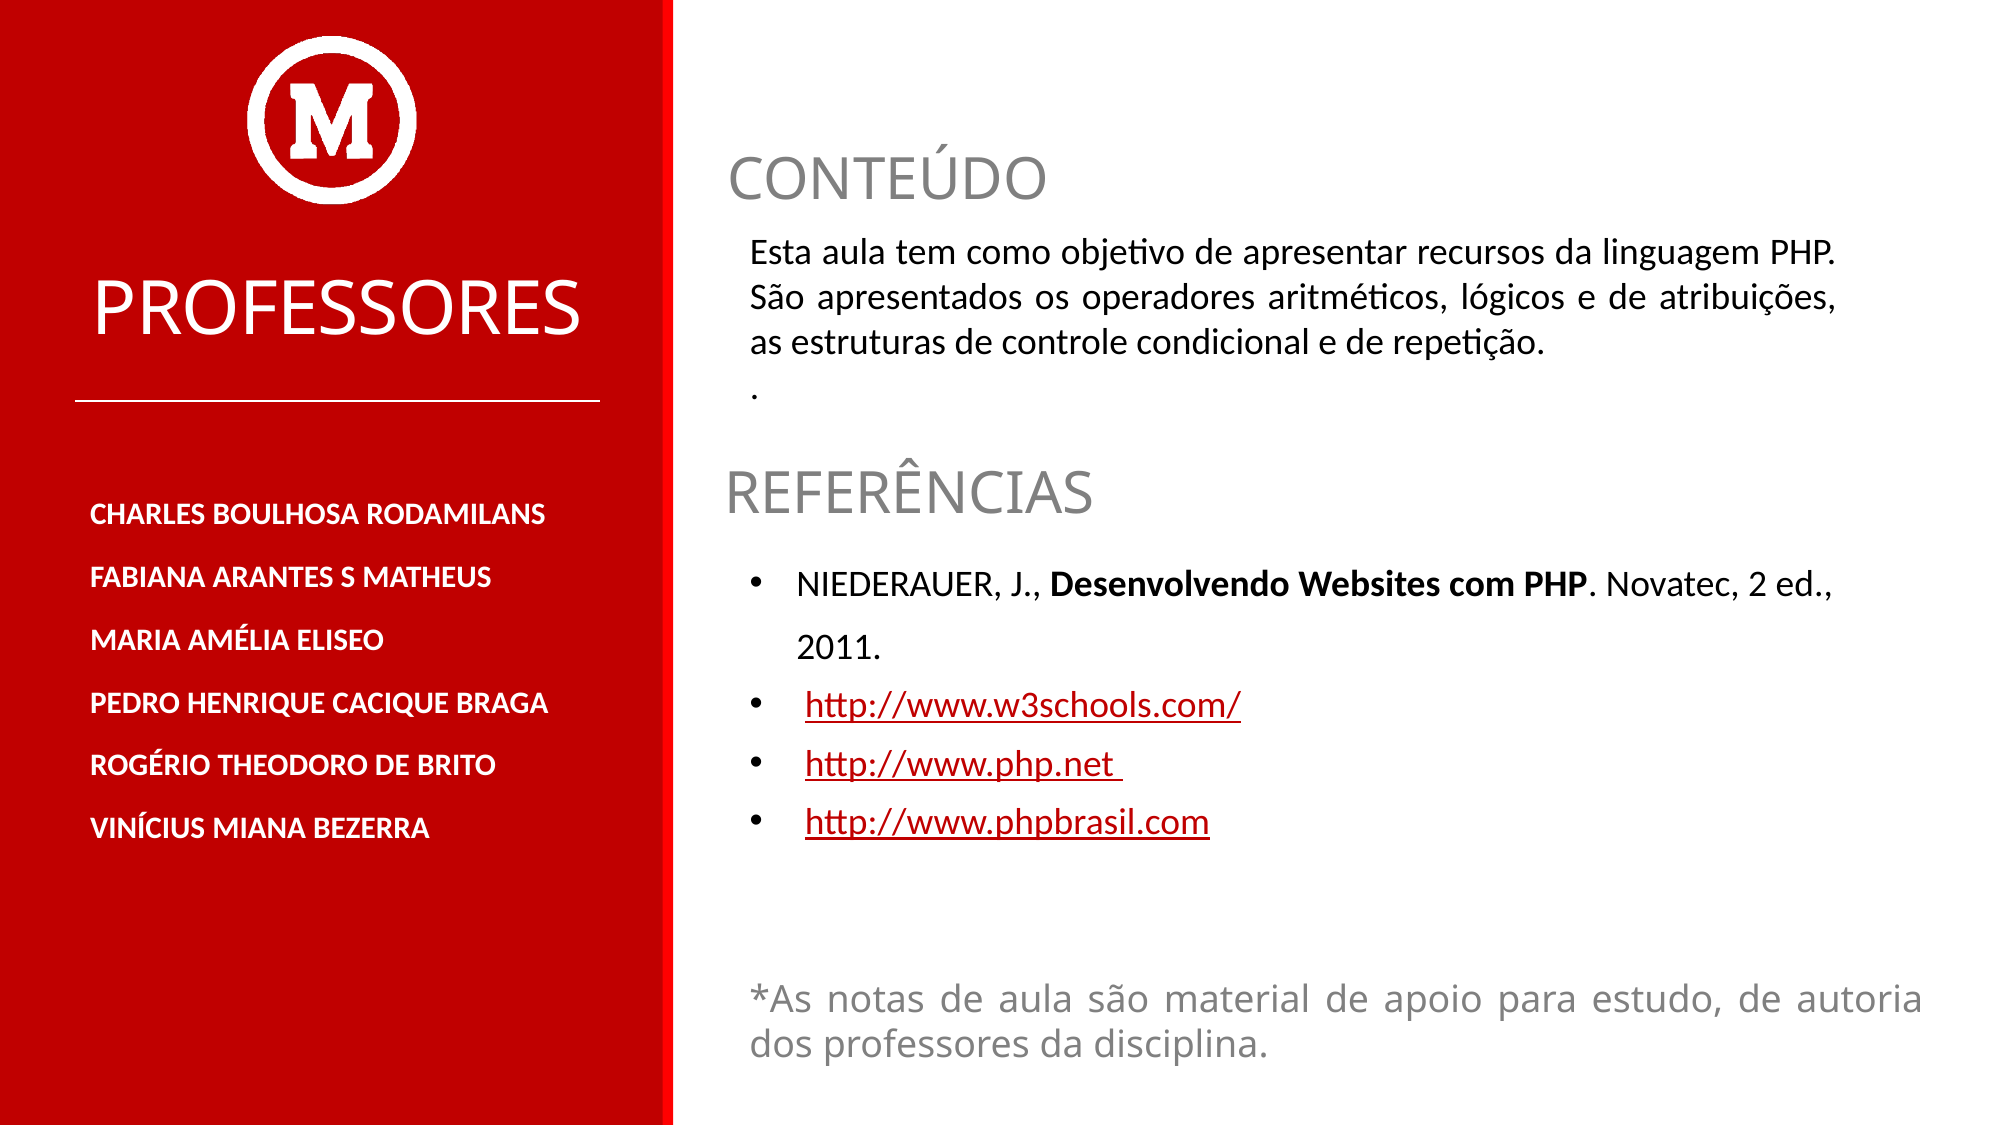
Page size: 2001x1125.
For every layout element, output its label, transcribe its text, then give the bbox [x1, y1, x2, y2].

list CHARLES BOULHOSA RODAMILANS FABIANA ARANTES S MATHEUS MARIA AMÉLIA ELISEO PEDRO HENRIQUE CACIQUE BRAGA ROGÉRIO THEODORO DE BRITO VINÍCIUS MIANA BEZERRA [75, 490, 600, 917]
text_box CONTEÚDO [712, 133, 1064, 219]
text_box NIEDERAUER, J., Desenvolvendo Websites com PHP. Novatec, 2 ed., 2011. http://www.w3schools.com/ http://www.php.net http://www.phpbrasil.com [734, 533, 1853, 913]
text_box *As notas de aula são material de apoio para estudo, de autoria dos professores da disciplina. [734, 967, 1940, 1073]
title PROFESSORES [75, 255, 600, 357]
text_box REFERÊNCIAS [709, 447, 1110, 533]
text_box Esta aula tem como objetivo de apresentar recursos da linguagem PHP. São apresentados os operadores aritméticos, lógicos e de atribuições, as estruturas de controle condicional e de repetição. . [735, 219, 1853, 414]
picture [238, 32, 424, 208]
